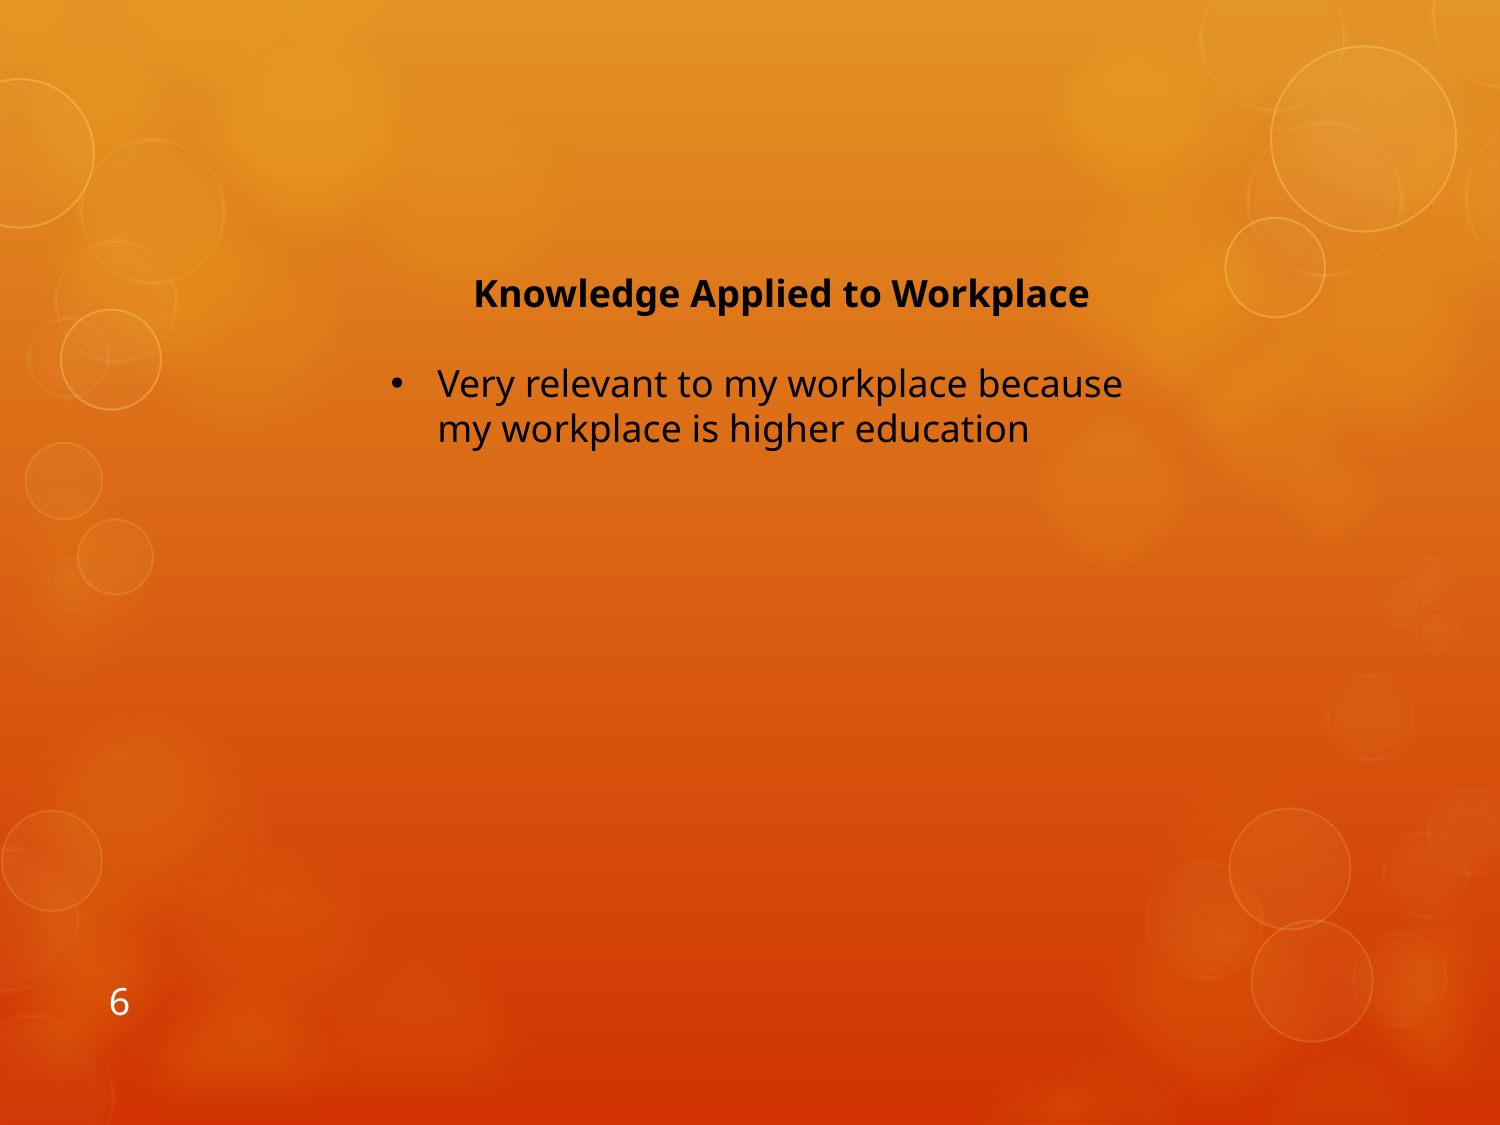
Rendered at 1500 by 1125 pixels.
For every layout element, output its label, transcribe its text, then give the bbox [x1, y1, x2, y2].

slide_number 6 [93, 976, 194, 1037]
text_box Knowledge Applied to Workplace Very relevant to my workplace because my workplace is higher education [375, 262, 1188, 503]
